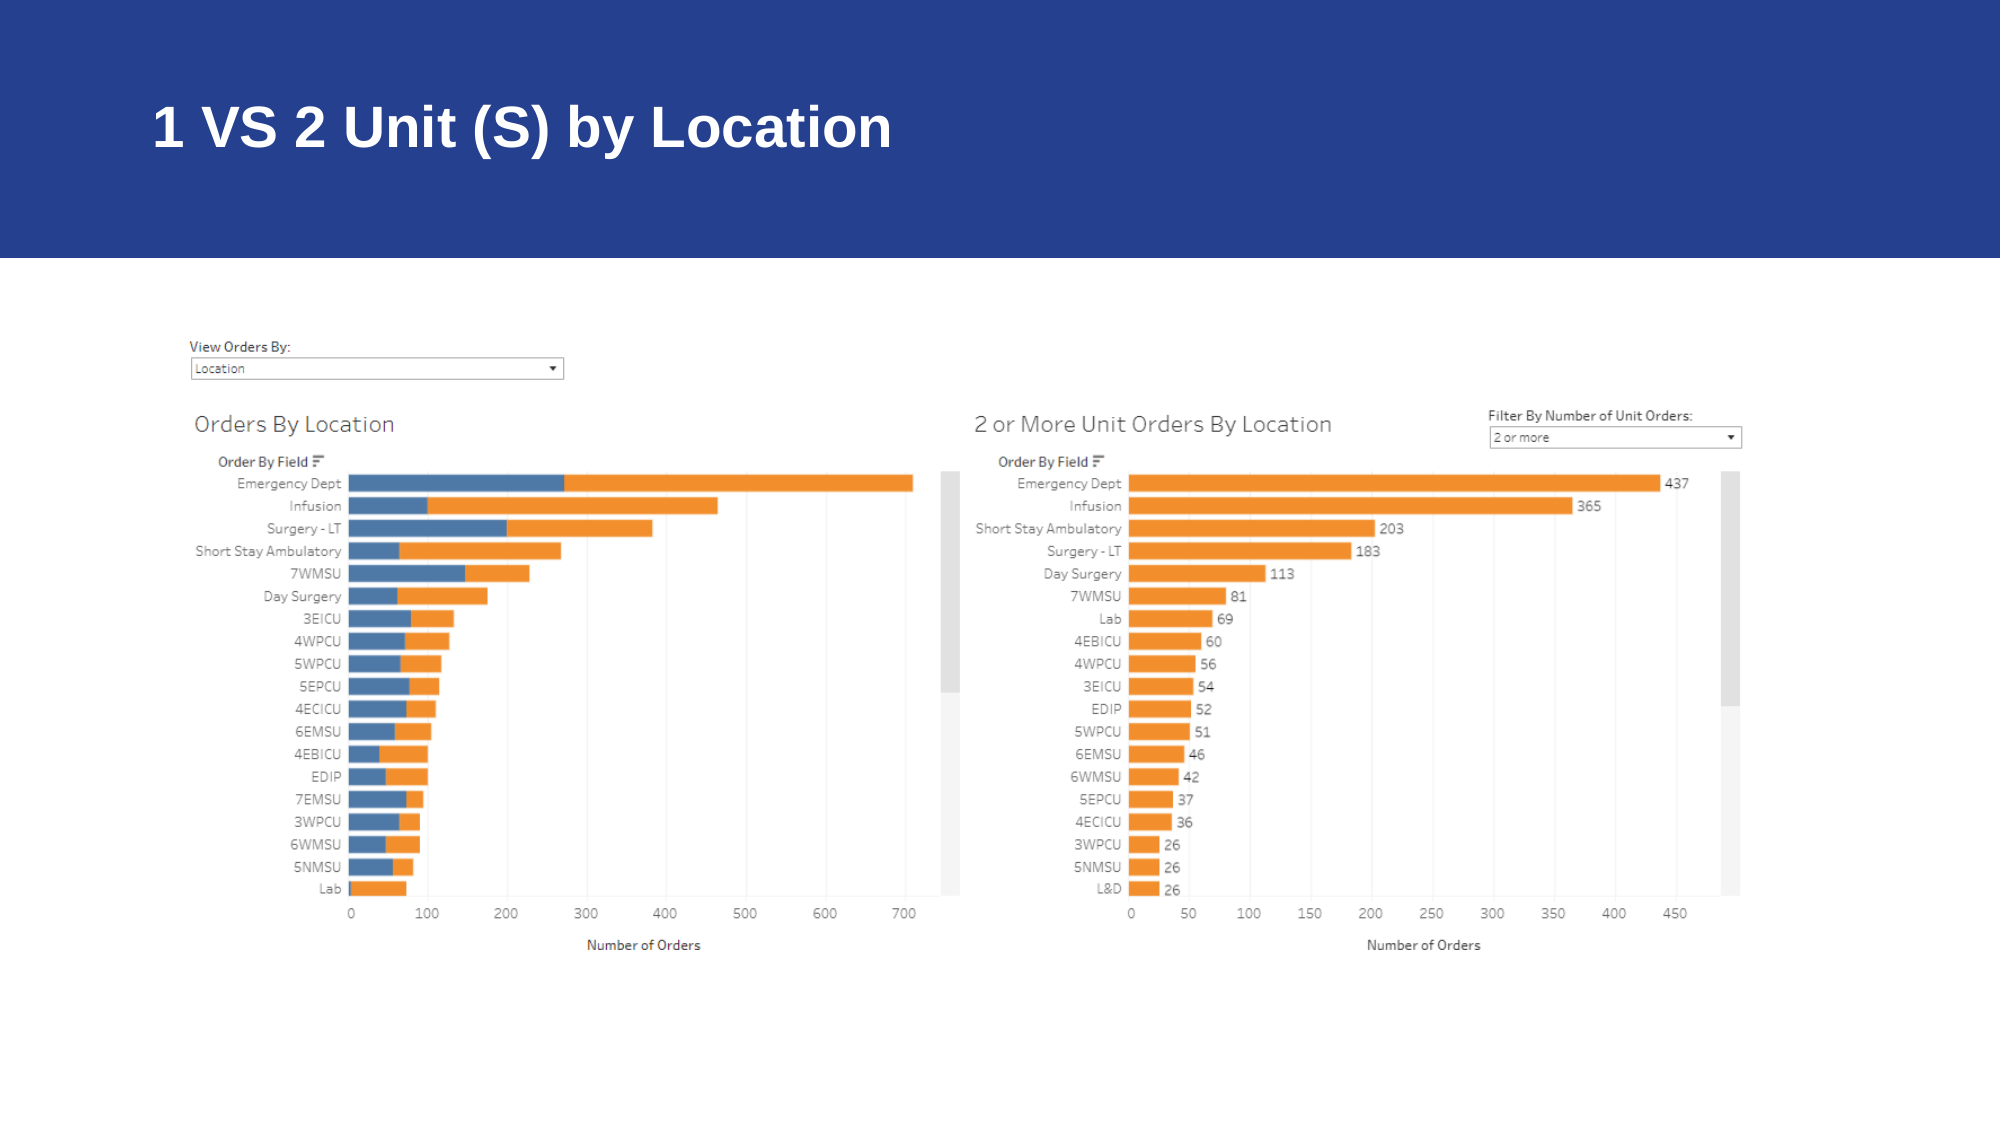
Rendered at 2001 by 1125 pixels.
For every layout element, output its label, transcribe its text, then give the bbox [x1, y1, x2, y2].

picture [137, 328, 1863, 985]
title 1 VS 2 Unit (S) by Location [137, 20, 1863, 238]
